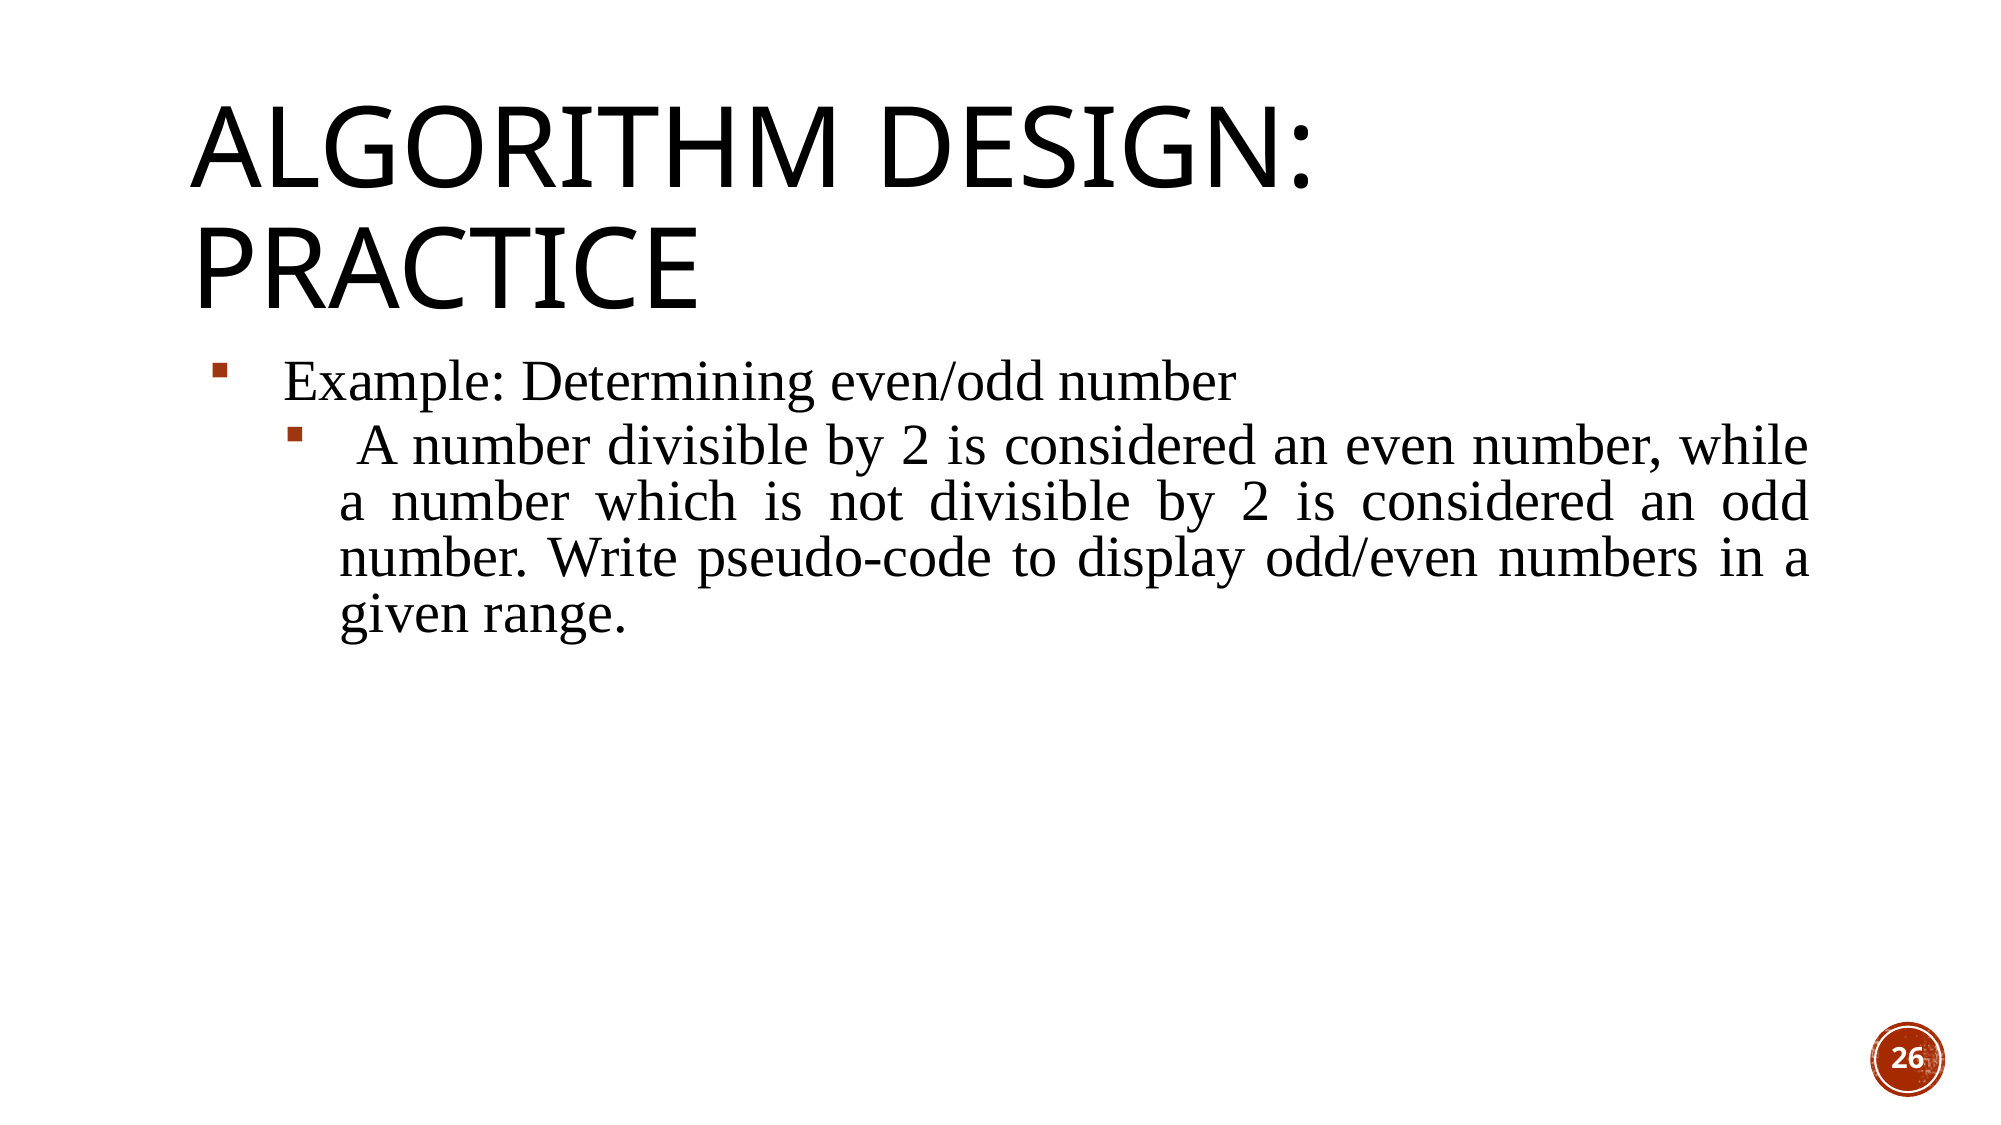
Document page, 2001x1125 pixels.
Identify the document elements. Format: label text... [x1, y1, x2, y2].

list Example: Determining even/odd number A number divisible by 2 is considered an even number, while a number which is not divisible by 2 is considered an odd number. Write pseudo-code to display odd/even numbers in a given range. [175, 348, 1826, 1013]
slide_number 26 [1855, 1028, 1961, 1089]
title Algorithm Design: Practice [175, 79, 1826, 344]
